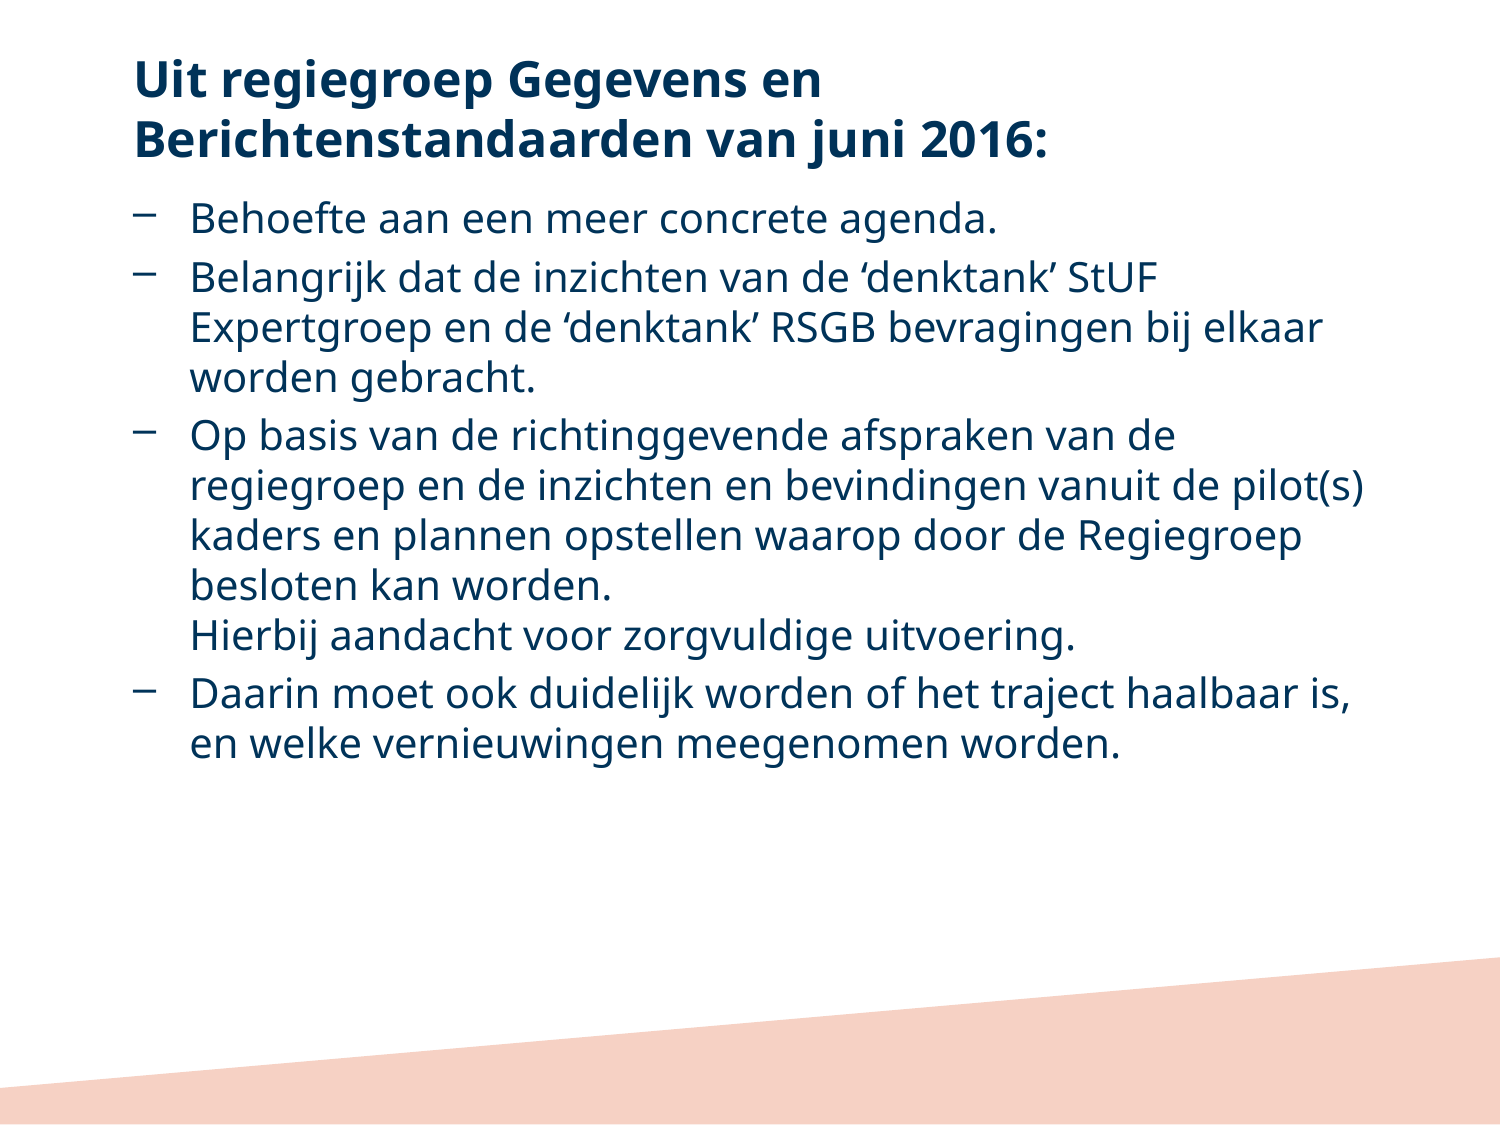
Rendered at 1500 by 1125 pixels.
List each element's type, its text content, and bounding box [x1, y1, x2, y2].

title Uit regiegroep Gegevens en Berichtenstandaarden van juni 2016: [118, 42, 1382, 173]
list Behoefte aan een meer concrete agenda. Belangrijk dat de inzichten van de ‘denktank’ StUF Expertgroep en de ‘denktank’ RSGB bevragingen bij elkaar worden gebracht. Op basis van de richtinggevende afspraken van de regiegroep en de inzichten en bevindingen vanuit de pilot(s) kaders en plannen opstellen waarop door de Regiegroep besloten kan worden. Hierbij aandacht voor zorgvuldige uitvoering. Daarin moet ook duidelijk worden of het traject haalbaar is, en welke vernieuwingen meegenomen worden. [118, 184, 1382, 941]
